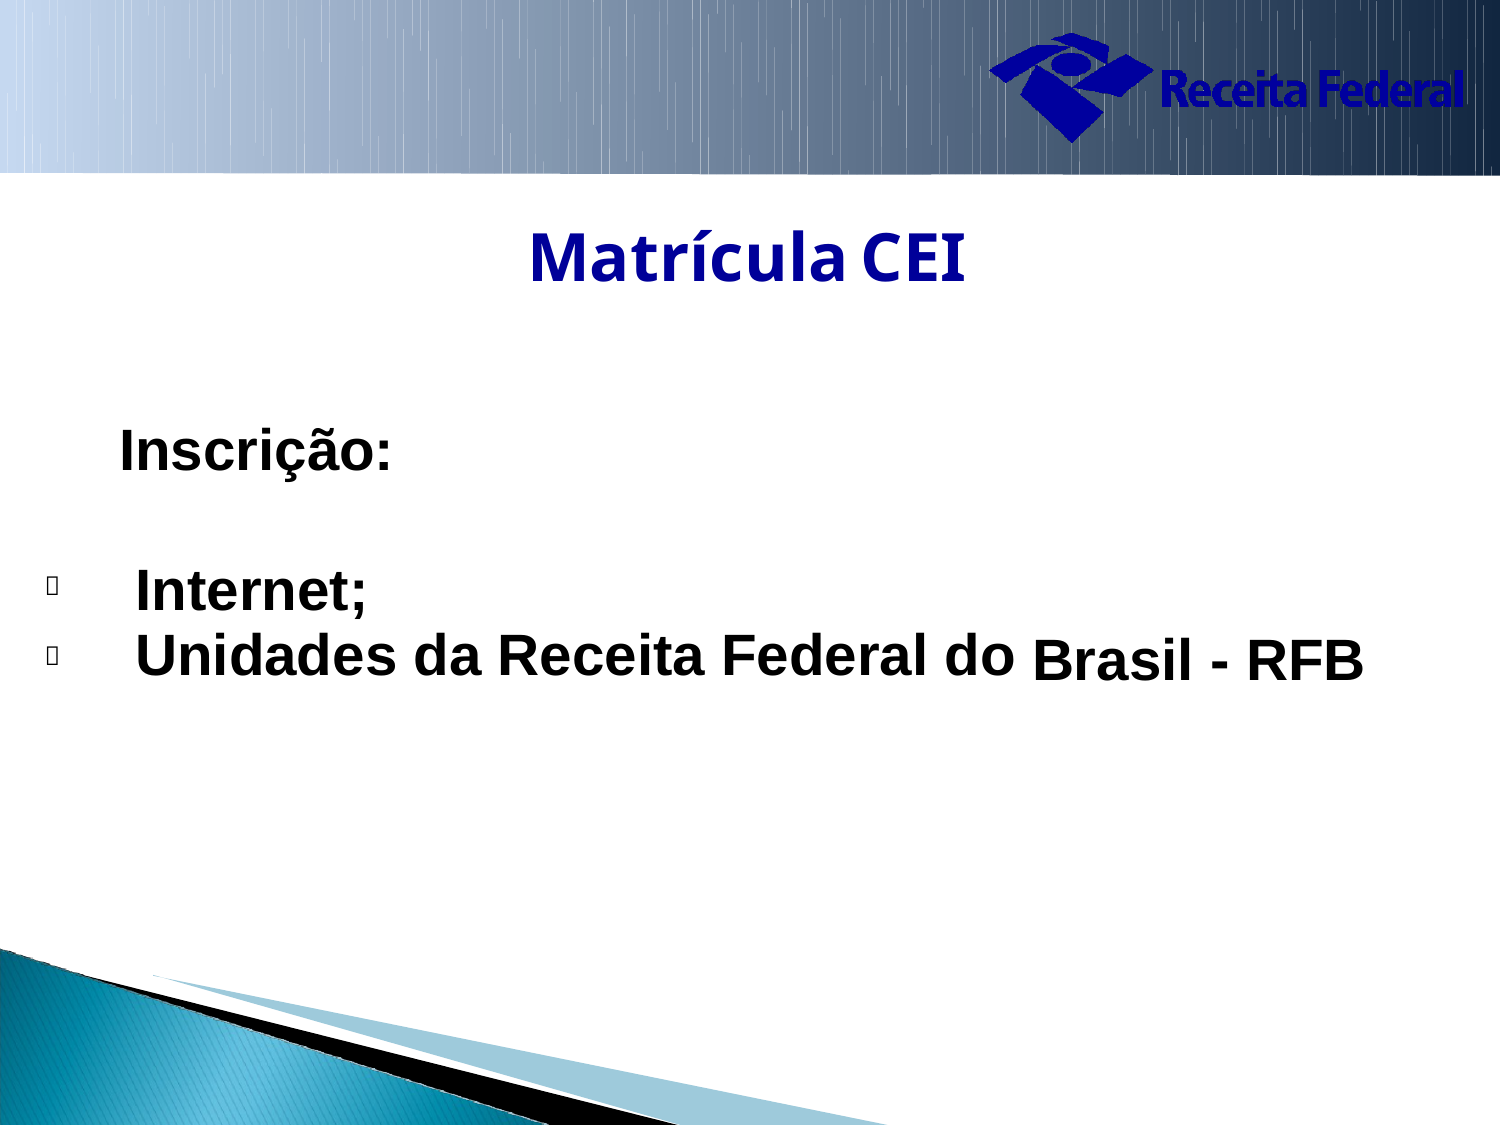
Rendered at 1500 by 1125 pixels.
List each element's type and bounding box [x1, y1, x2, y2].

text_box [0, 947, 888, 1125]
text_box [0, 0, 1500, 176]
text_box [1029, 630, 1377, 693]
text_box [858, 223, 991, 295]
text_box [525, 223, 854, 295]
text_box [117, 420, 406, 483]
text_box [42, 571, 72, 603]
text_box [133, 560, 1027, 693]
text_box [42, 641, 72, 673]
